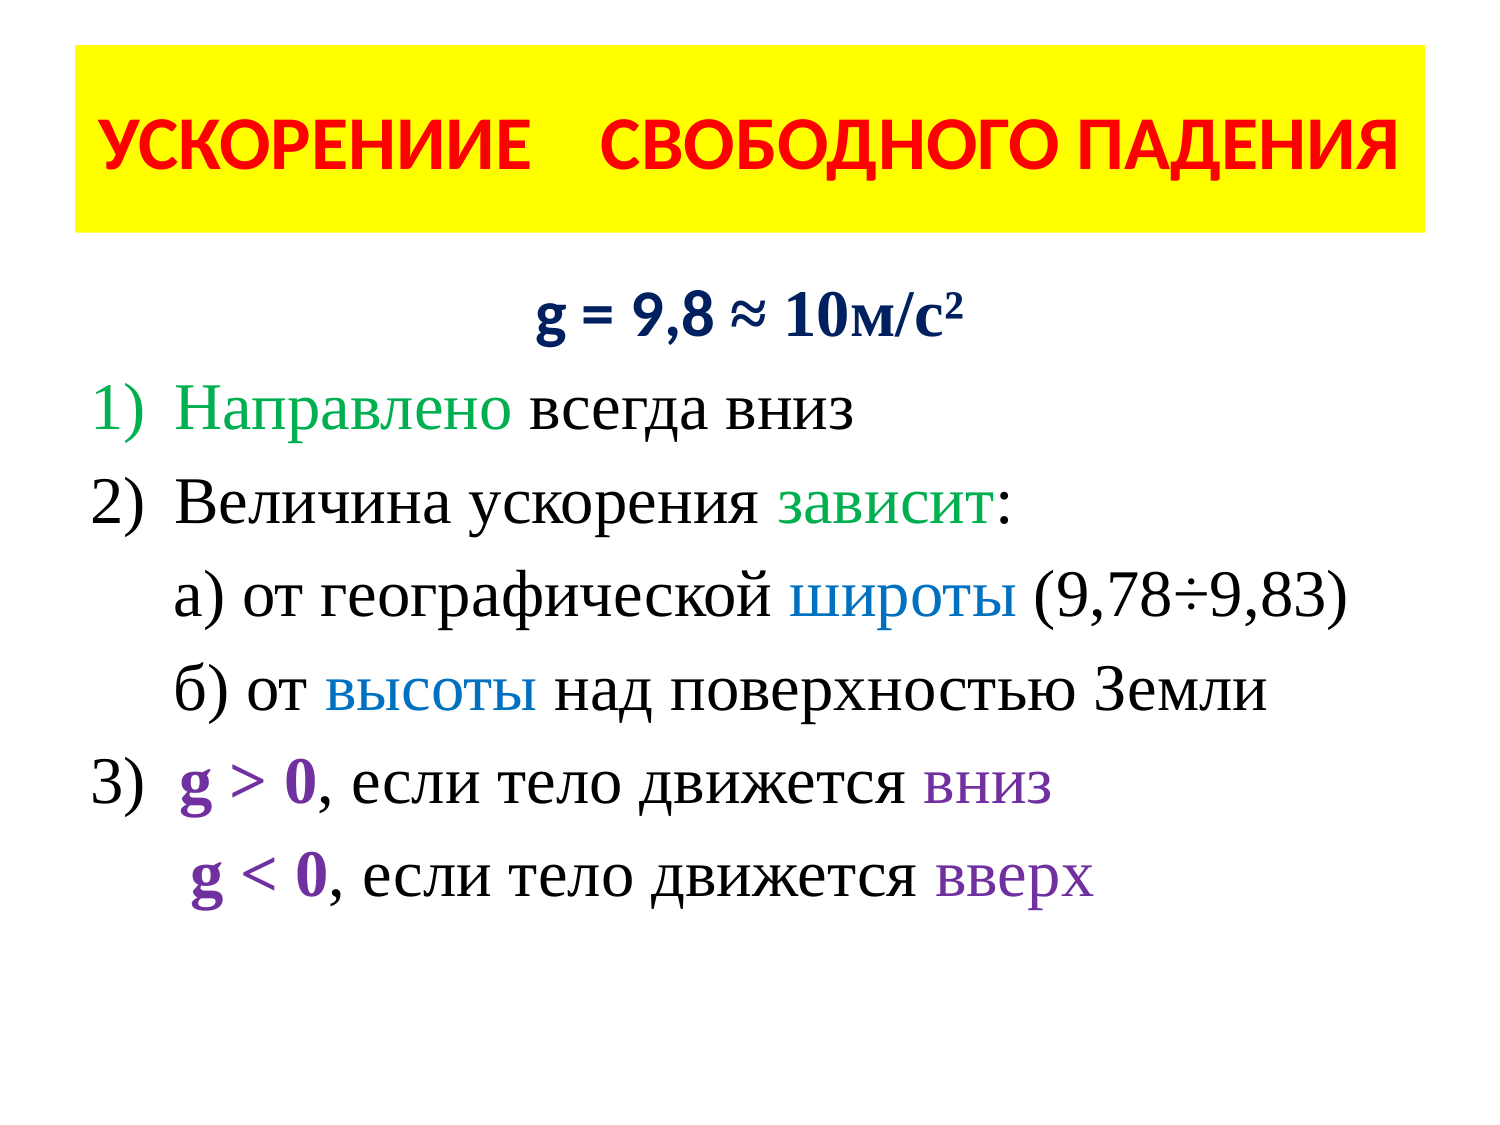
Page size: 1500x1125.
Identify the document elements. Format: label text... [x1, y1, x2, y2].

list g = 9,8 ≈ 10м/с² Направлено всегда вниз Величина ускорения зависит: а) от географической широты (9,78÷9,83) б) от высоты над поверхностью Земли 3) g > 0, если тело движется вниз g < 0, если тело движется вверх [75, 262, 1425, 1005]
title УСКОРЕНИИЕ СВОБОДНОГО ПАДЕНИЯ [75, 45, 1425, 233]
